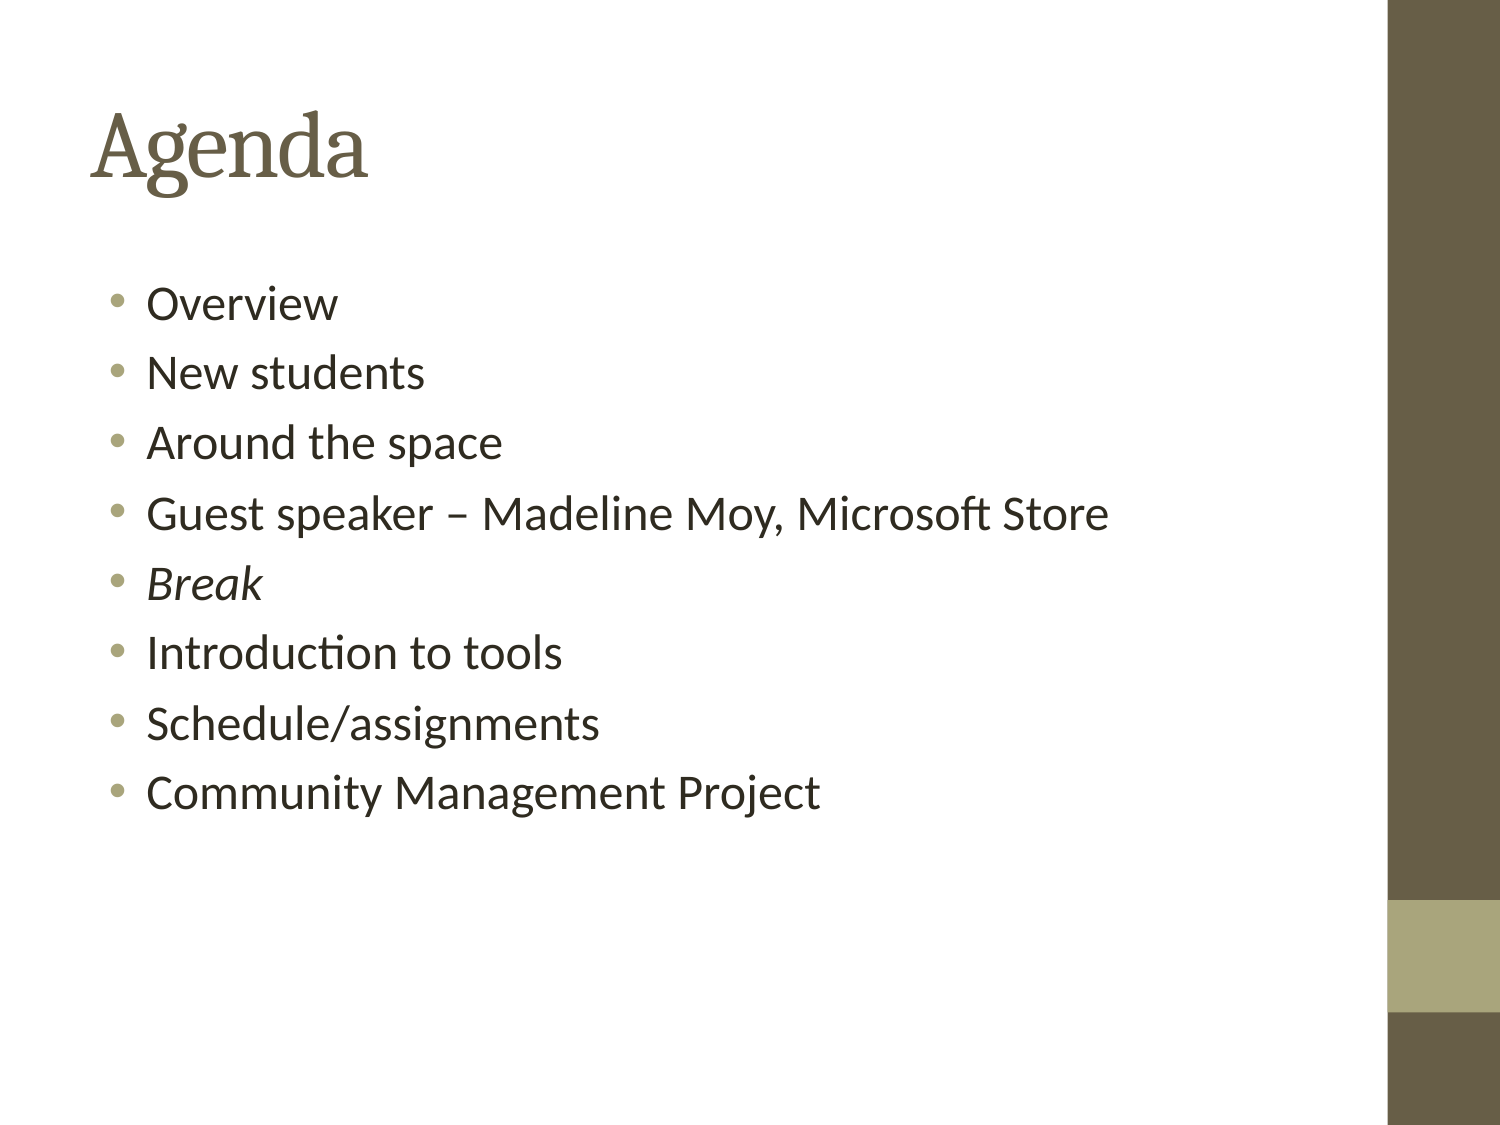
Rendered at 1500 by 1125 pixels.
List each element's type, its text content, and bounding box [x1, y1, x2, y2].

list Overview New students Around the space Guest speaker – Madeline Moy, Microsoft Store Break Introduction to tools Schedule/assignments Community Management Project [75, 262, 1325, 1050]
title Agenda [75, 45, 1325, 233]
